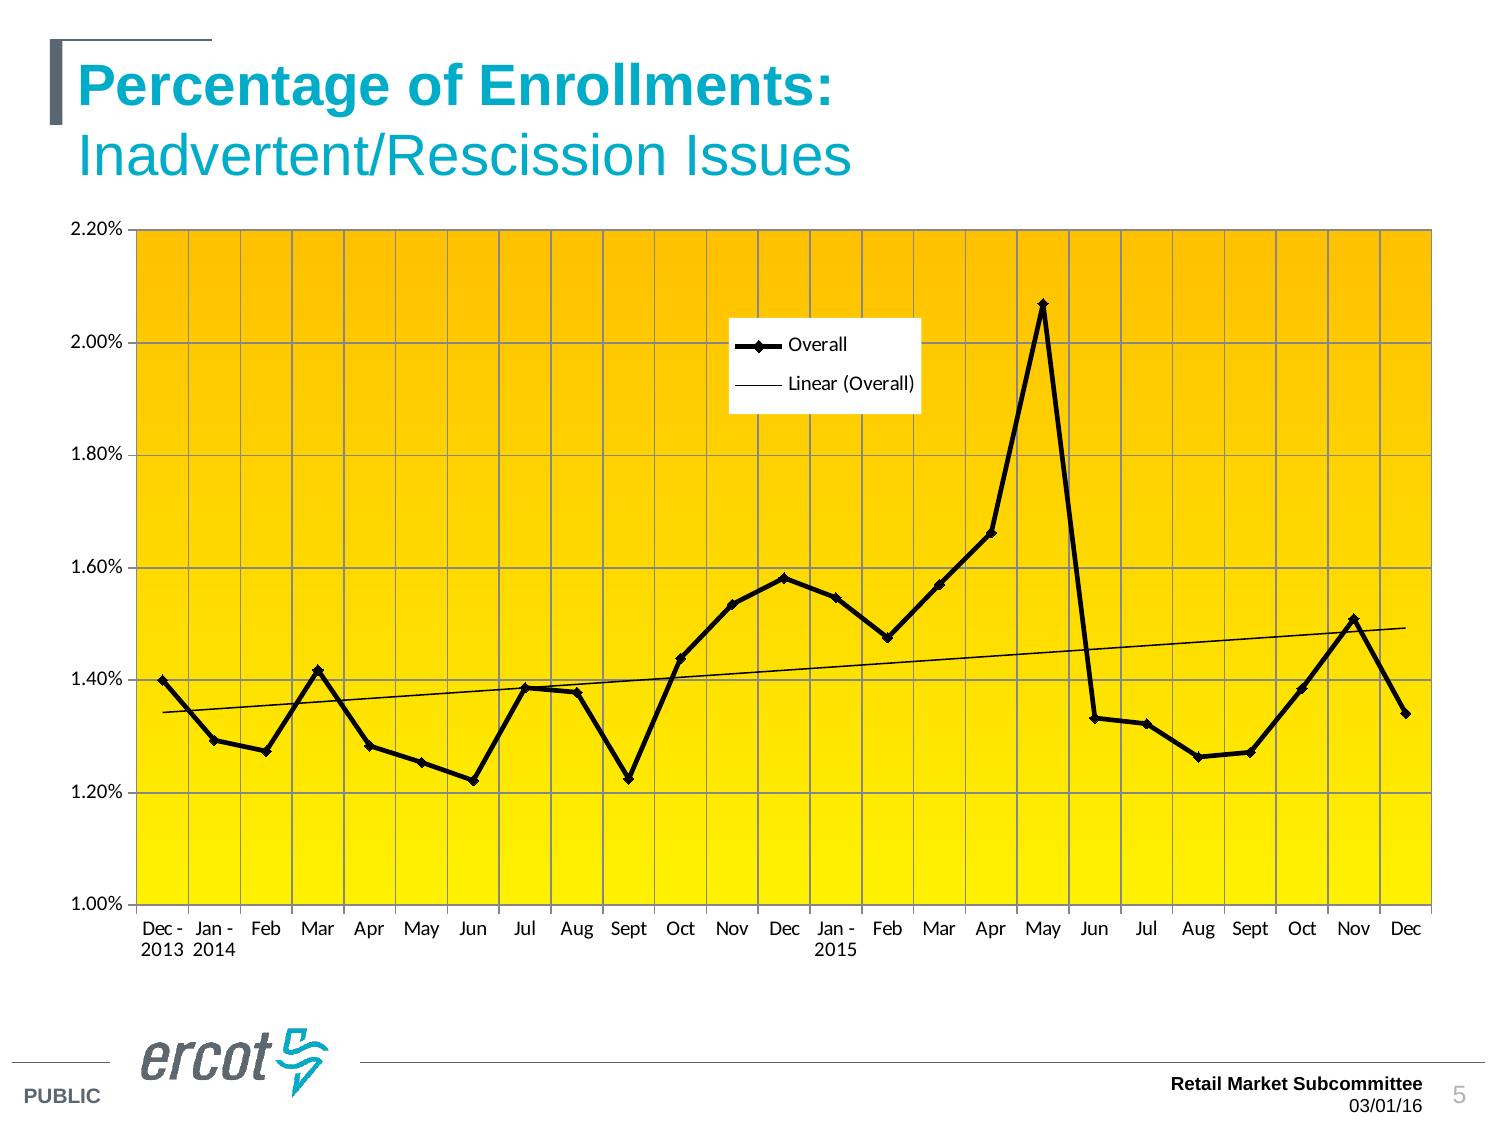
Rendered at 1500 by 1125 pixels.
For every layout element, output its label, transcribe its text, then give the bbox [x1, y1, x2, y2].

picture [137, 1051, 332, 1100]
title Percentage of Enrollments: Inadvertent/Rescission Issues [62, 39, 1450, 185]
slide_number 5 [1438, 1076, 1475, 1112]
chart [45, 187, 1455, 1051]
text_box Retail Market Subcommittee 03/01/16 [1124, 1064, 1438, 1125]
